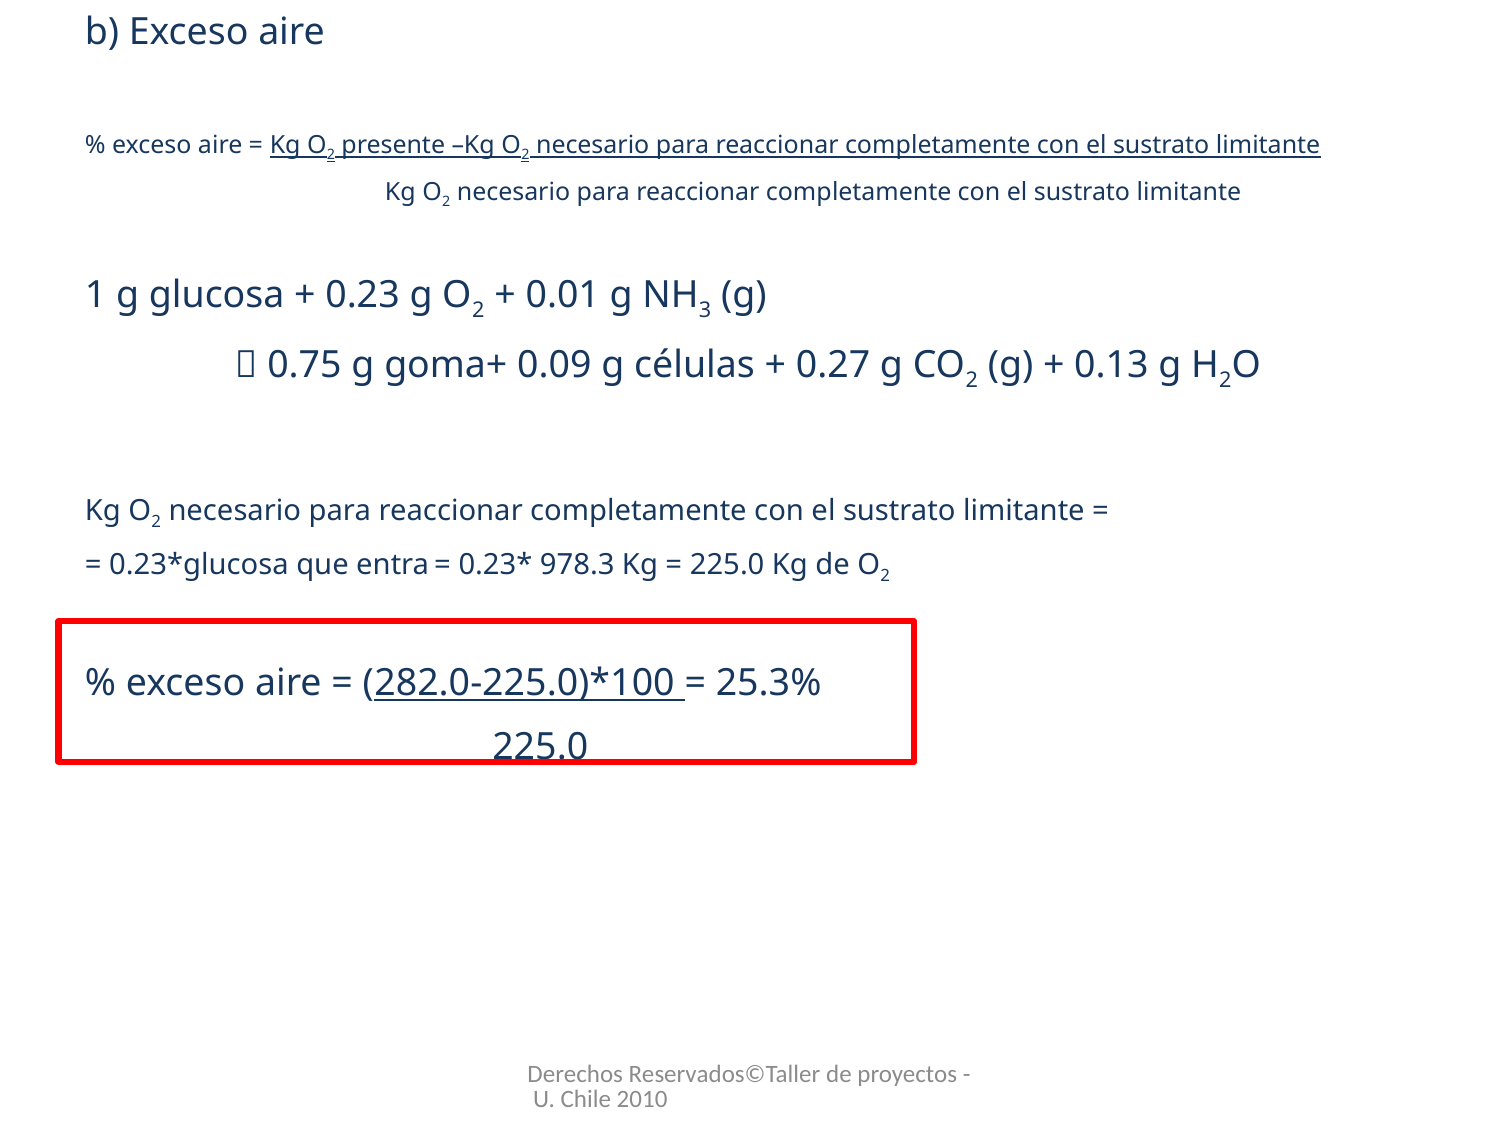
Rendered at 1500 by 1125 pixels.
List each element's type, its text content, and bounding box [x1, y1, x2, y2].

text_box [56, 619, 916, 764]
footer Derechos Reservados©Taller de proyectos - U. Chile 2010 [512, 1042, 988, 1103]
text_box b) Exceso aire % exceso aire = Kg O2 presente –Kg O2 necesario para reaccionar completamente con el sustrato limitante Kg O2 necesario para reaccionar completamente con el sustrato limitante 1 g glucosa + 0.23 g O2 + 0.01 g NH3 (g)  0.75 g goma+ 0.09 g células + 0.27 g CO2 (g) + 0.13 g H2O Kg O2 necesario para reaccionar completamente con el sustrato limitante = = 0.23*glucosa que entra = 0.23* 978.3 Kg = 225.0 Kg de O2 % exceso aire = (282.0-225.0)*100 = 25.3% 225.0 [70, 0, 1500, 970]
